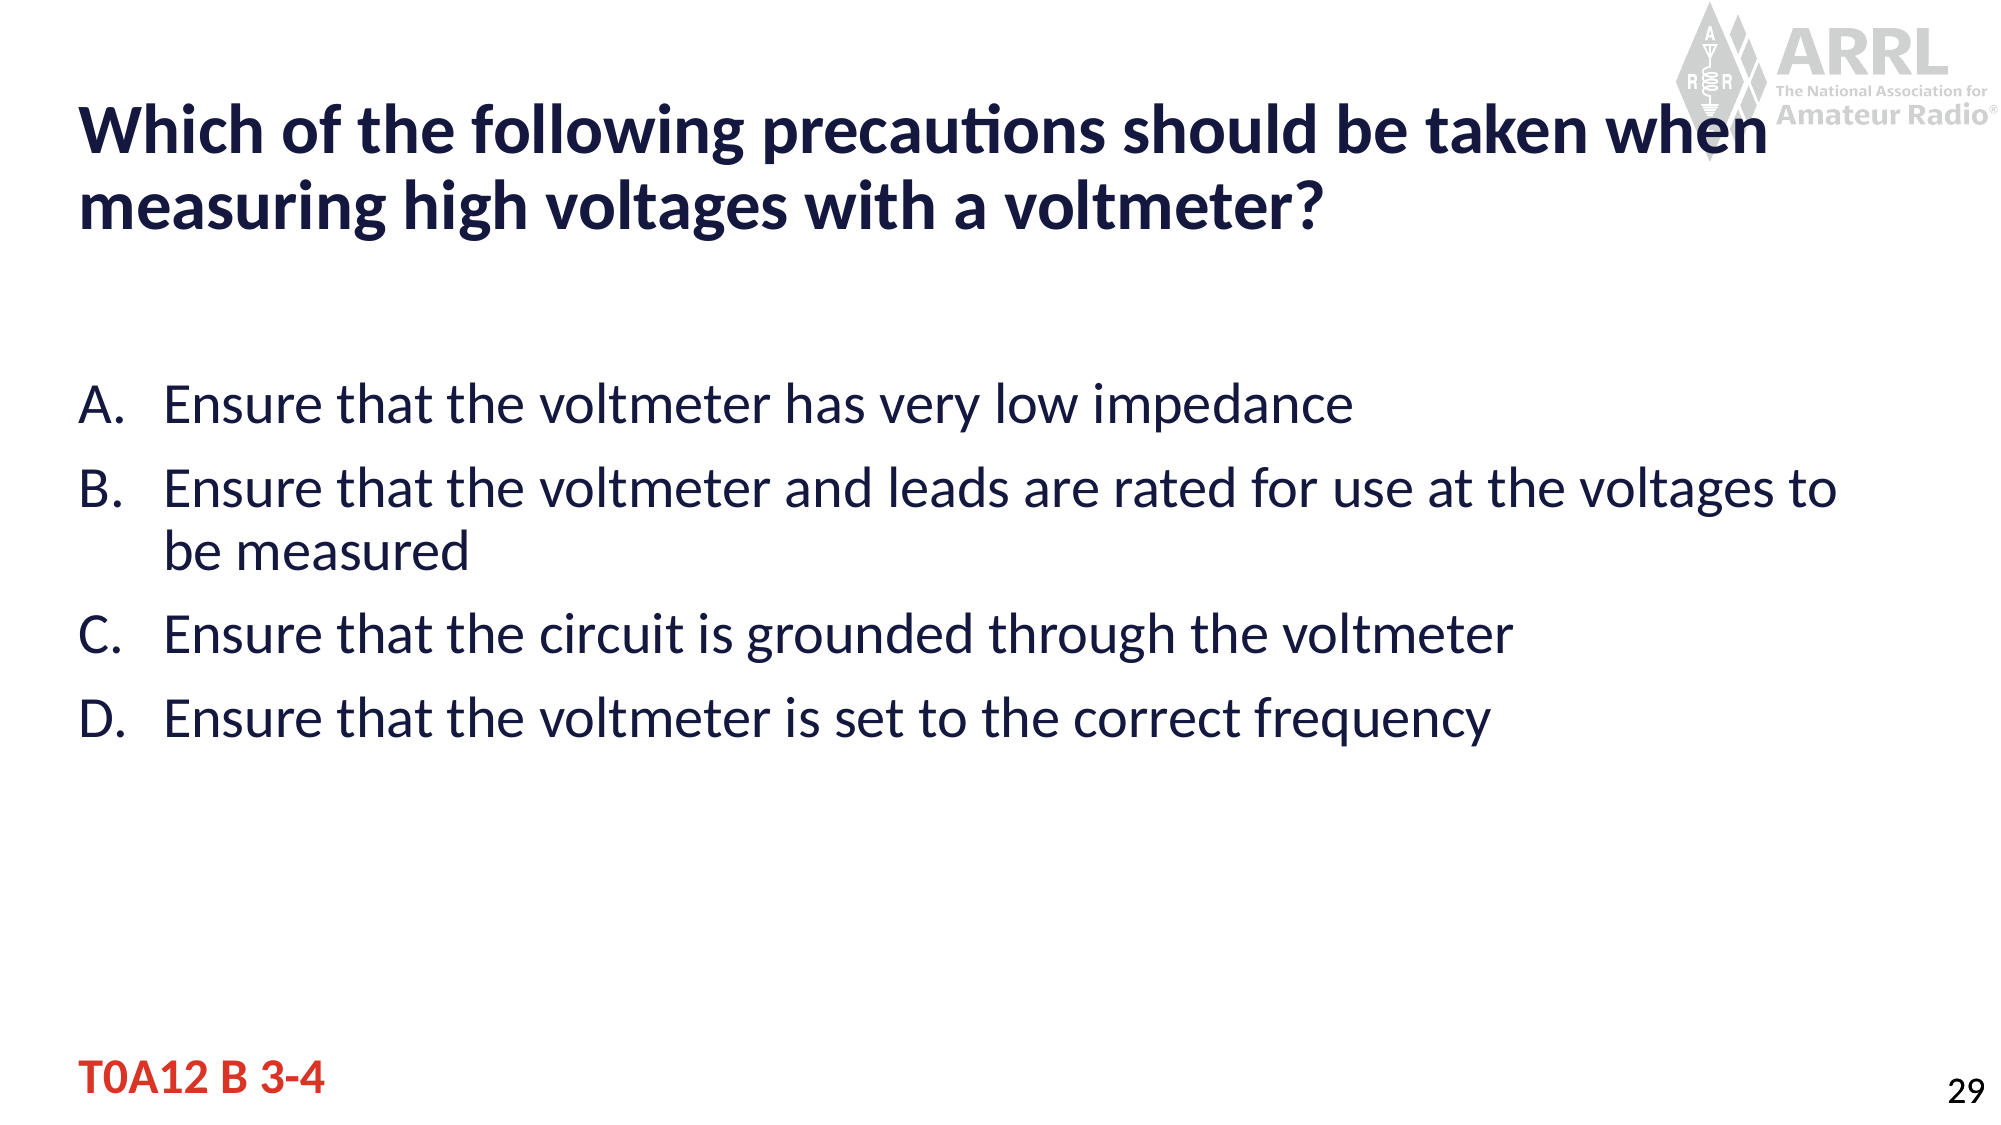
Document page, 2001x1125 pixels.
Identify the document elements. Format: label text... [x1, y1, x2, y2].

list Ensure that the voltmeter has very low impedance Ensure that the voltmeter and leads are rated for use at the voltages to be measured Ensure that the circuit is grounded through the voltmeter Ensure that the voltmeter is set to the correct frequency [63, 365, 1863, 989]
picture [1674, 0, 2000, 164]
title Which of the following precautions should be taken when measuring high voltages with a voltmeter? [63, 59, 1863, 278]
text_box T0A12 B 3-4 [63, 1036, 921, 1112]
